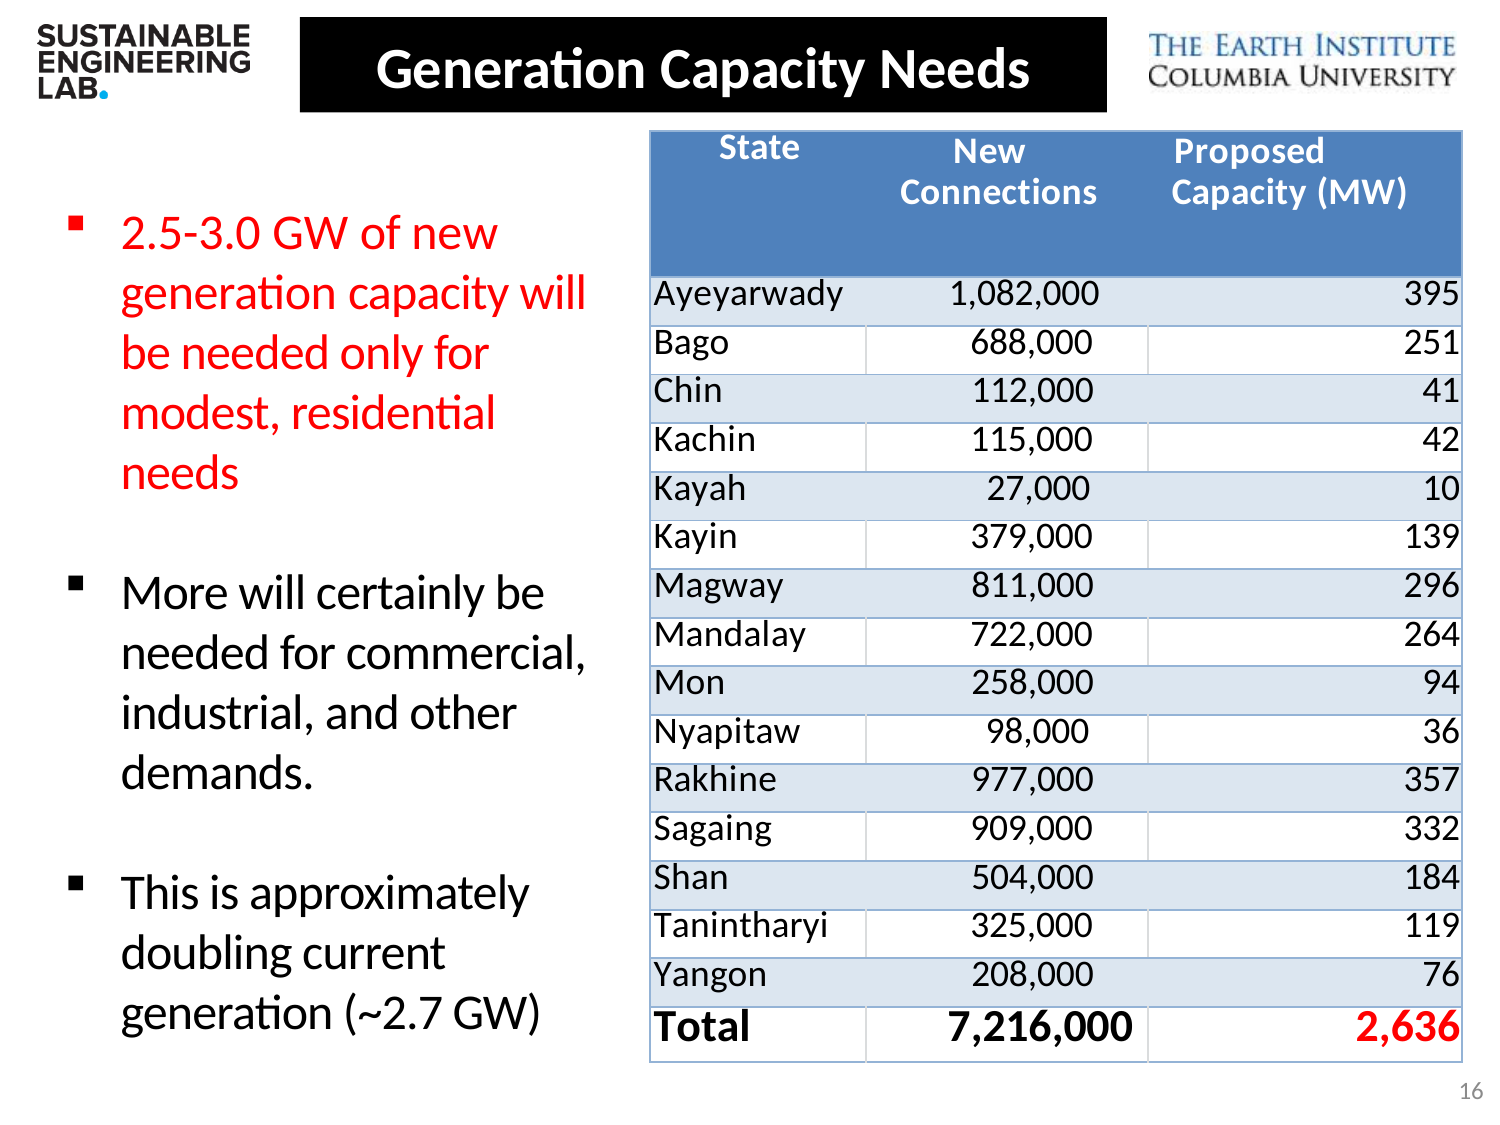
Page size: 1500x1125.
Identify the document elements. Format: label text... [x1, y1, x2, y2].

table_cell Ayeyarwady [651, 278, 866, 325]
table_cell 208,000 [866, 959, 1148, 1006]
table_cell 36 [1149, 716, 1461, 763]
picture [37, 24, 250, 99]
table_cell 10 [1148, 473, 1461, 520]
table_cell 112,000 [866, 375, 1148, 422]
table_cell 251 [1149, 327, 1461, 374]
table_cell 811,000 [866, 570, 1148, 617]
table_cell 395 [1148, 278, 1461, 325]
table_cell 258,000 [866, 667, 1148, 714]
table_cell Magway [651, 570, 866, 617]
table_header New Proposed Connections Capacity (MW) [866, 132, 1461, 276]
table_cell 41 [1148, 375, 1461, 422]
table_cell 722,000 [867, 619, 1147, 665]
table_cell Mon [651, 667, 866, 714]
table_cell Sagaing [651, 813, 865, 860]
table_cell Yangon [651, 959, 866, 1006]
table_cell 379,000 [867, 521, 1147, 568]
table_cell 296 [1148, 570, 1461, 617]
table_cell Nyapitaw [651, 716, 865, 763]
table_cell 76 [1148, 959, 1461, 1006]
text_box Generation Capacity Needs [298, 15, 1109, 115]
slide_number 16 [1449, 763, 1484, 1125]
picture [1149, 31, 1457, 119]
table_cell Rakhine [651, 765, 866, 811]
table_cell 264 [1149, 619, 1461, 665]
table_cell 977,000 [866, 765, 1148, 811]
table_cell 184 [1148, 862, 1461, 909]
table_cell 688,000 [867, 327, 1147, 374]
table_cell 325,000 [867, 911, 1147, 957]
table_cell 119 [1149, 911, 1461, 957]
table_cell 7,216,000 [867, 1008, 1147, 1061]
table_cell 42 [1149, 424, 1461, 471]
text_box 2.5-3.0 GW of new generation capacity will be needed only for modest, residential needs More will certainly be needed for commercial, industrial, and other demands. This is approximately doubling current generation (~2.7 GW) [62, 199, 613, 1041]
table_cell Tanintharyi [651, 911, 865, 957]
table_cell Shan [651, 862, 866, 909]
table_cell Kayin [651, 521, 865, 568]
table_cell 504,000 [866, 862, 1148, 909]
table_cell 332 [1149, 813, 1461, 860]
table_cell Mandalay [651, 619, 865, 665]
table_cell 115,000 [867, 424, 1147, 471]
table_cell Bago [651, 327, 865, 374]
table_cell Kachin [651, 424, 865, 471]
table_cell 909,000 [867, 813, 1147, 860]
table_cell 98,000 [867, 716, 1147, 763]
table_cell 139 [1149, 521, 1461, 568]
table_cell 357 [1148, 765, 1461, 811]
table_header State [651, 132, 866, 276]
table_cell 27,000 [866, 473, 1148, 520]
table_cell Kayah [651, 473, 866, 520]
table_cell 2,636 [1149, 1008, 1461, 1061]
table_cell Total [651, 1008, 865, 1061]
table_cell 94 [1148, 667, 1461, 714]
table_cell Chin [651, 375, 866, 422]
table_cell 1,082,000 [866, 278, 1148, 325]
